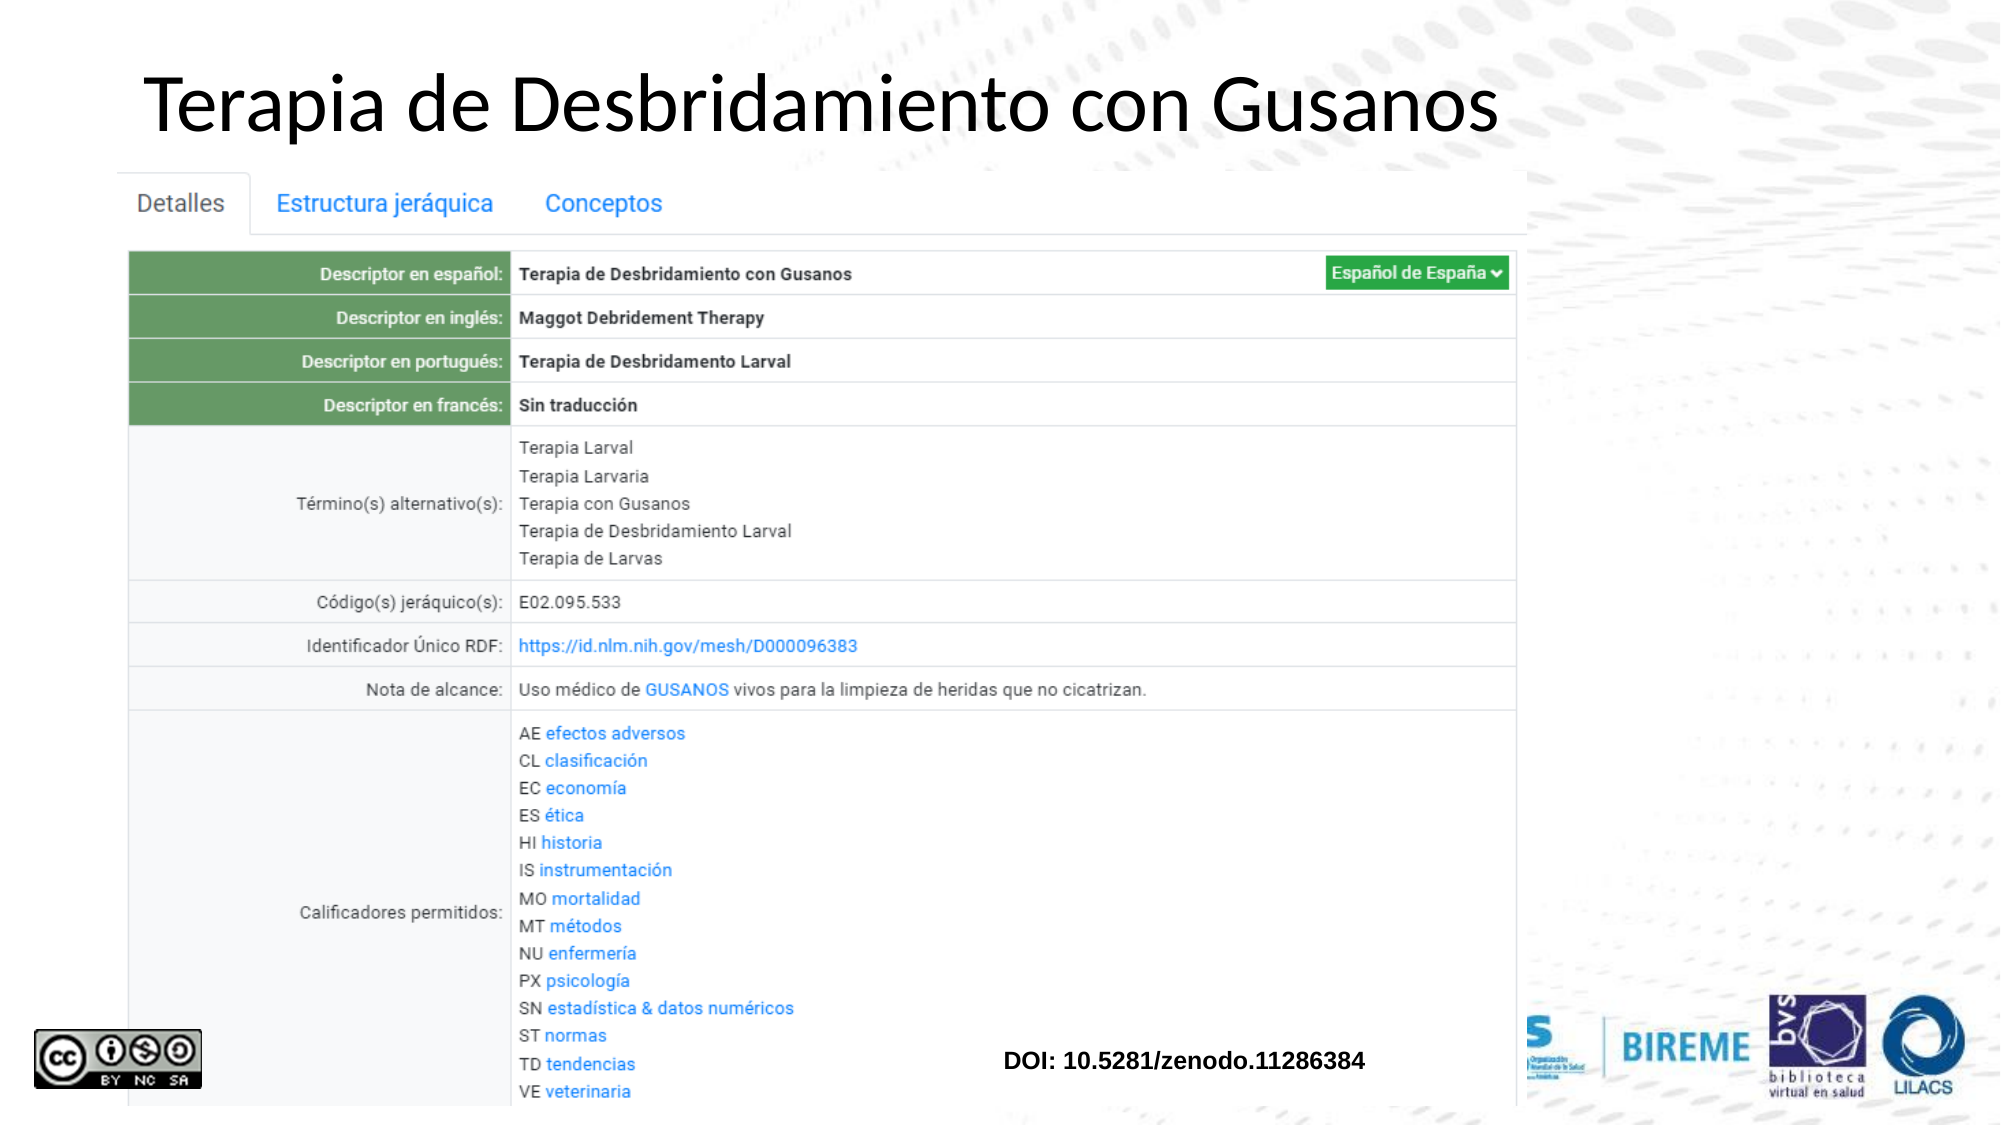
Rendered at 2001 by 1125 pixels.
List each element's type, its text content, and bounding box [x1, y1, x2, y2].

title Terapia de Desbridamiento con Gusanos [60, 0, 1584, 234]
picture [0, 0, 2001, 1125]
